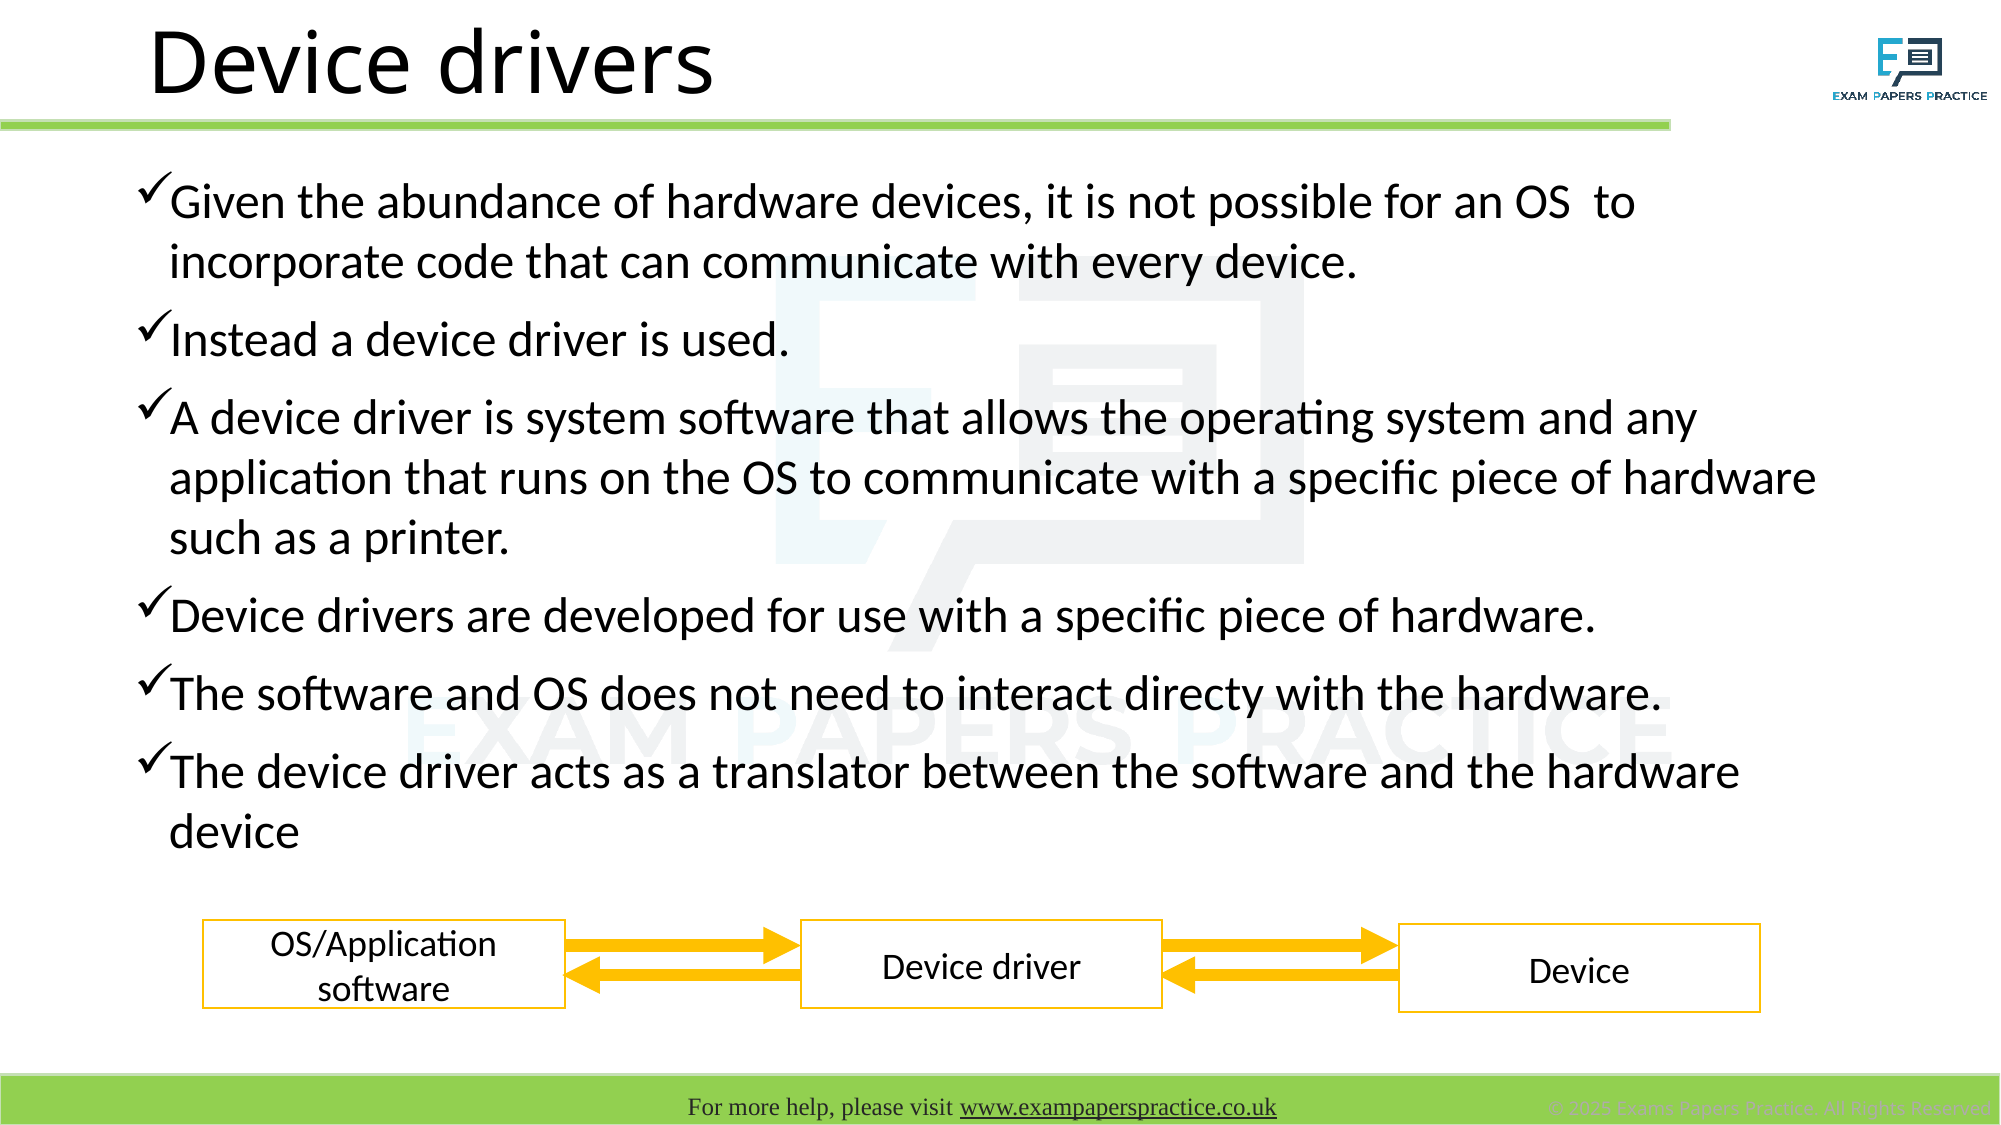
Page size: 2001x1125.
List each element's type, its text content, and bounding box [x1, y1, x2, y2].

text_box Device [1398, 923, 1761, 1013]
list Given the abundance of hardware devices, it is not possible for an OS to incorporate code that can communicate with every device. Instead a device driver is used. A device driver is system software that allows the operating system and any application that runs on the OS to communicate with a specific piece of hardware such as a printer. Device drivers are developed for use with a specific piece of hardware. The software and OS does not need to interact directy with the hardware. The device driver acts as a translator between the software and the hardware device [119, 161, 1845, 876]
text_box Device driver [800, 919, 1163, 1009]
text_box OS/Application software [202, 919, 566, 1009]
title Device drivers [132, 11, 1858, 121]
